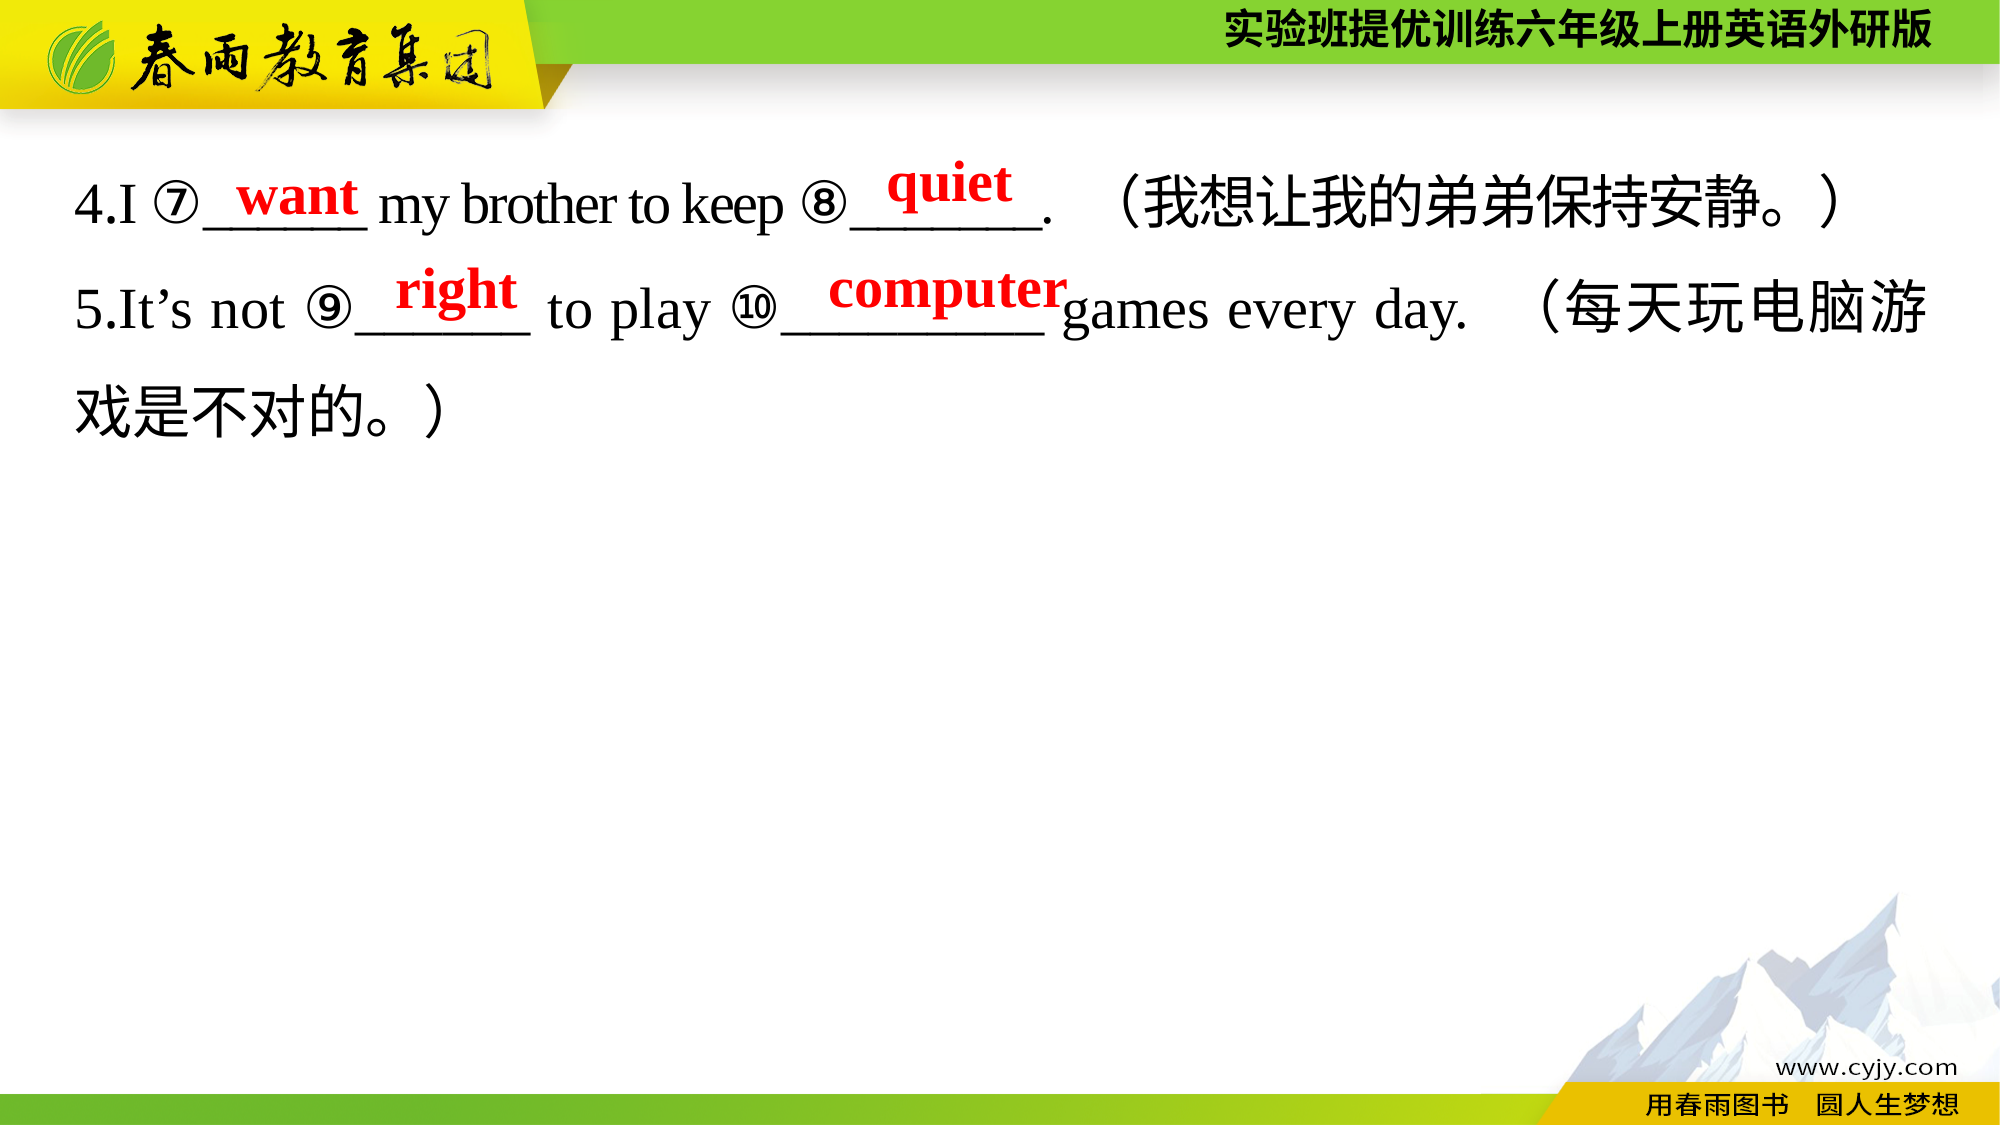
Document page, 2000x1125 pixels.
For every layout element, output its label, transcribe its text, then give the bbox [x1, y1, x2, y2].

text_box right [380, 243, 534, 328]
text_box computer [814, 241, 1084, 327]
picture [0, 0, 2000, 1125]
text_box quiet [872, 135, 1029, 221]
text_box want [221, 149, 375, 234]
list 4.I ⑦______ my brother to keep ⑧_______. （我想让我的弟弟保持安静。） 5.It’s not ⑨______ to play ⑩_________ games every day. （每天玩电脑游戏是不对的。） [59, 122, 1944, 456]
